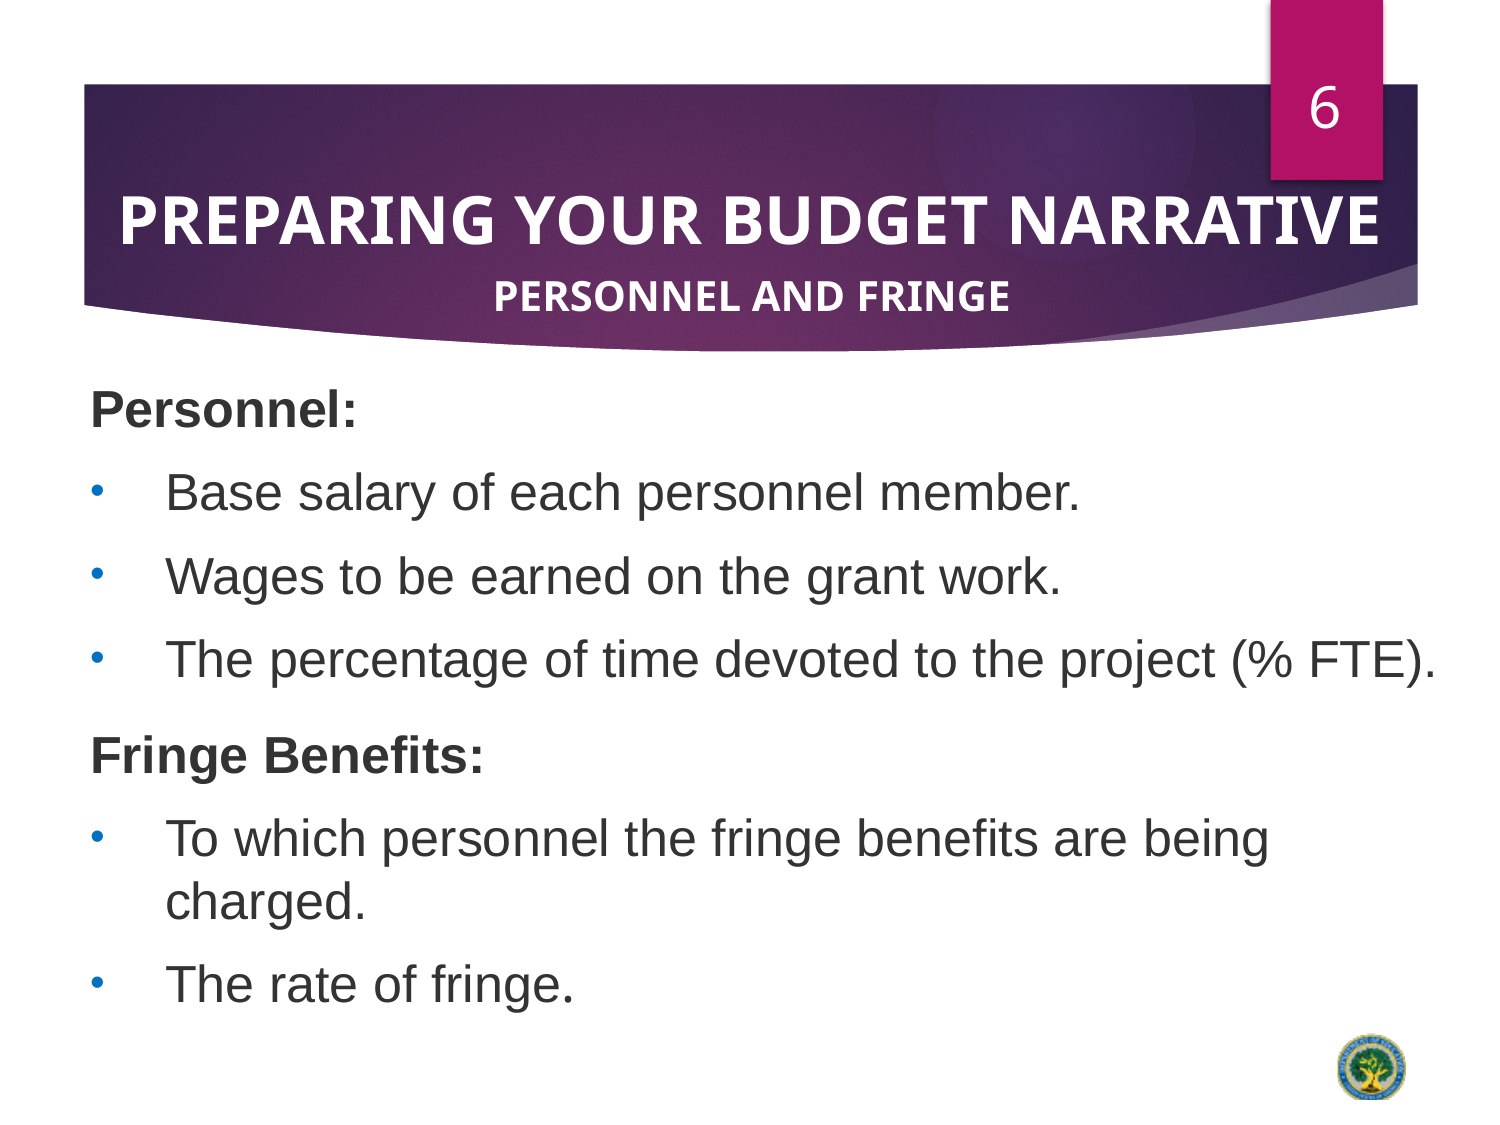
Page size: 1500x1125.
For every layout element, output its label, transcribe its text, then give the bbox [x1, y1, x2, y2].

text_box 6 [1262, 62, 1388, 148]
title Preparing your Budget narrative [75, 170, 1425, 262]
list Personnel and Fringe [75, 262, 1425, 346]
list Personnel: Base salary of each personnel member. Wages to be earned on the grant work. The percentage of time devoted to the project (% FTE). Fringe Benefits: To which personnel the fringe benefits are being charged. The rate of fringe. [37, 367, 1475, 1025]
